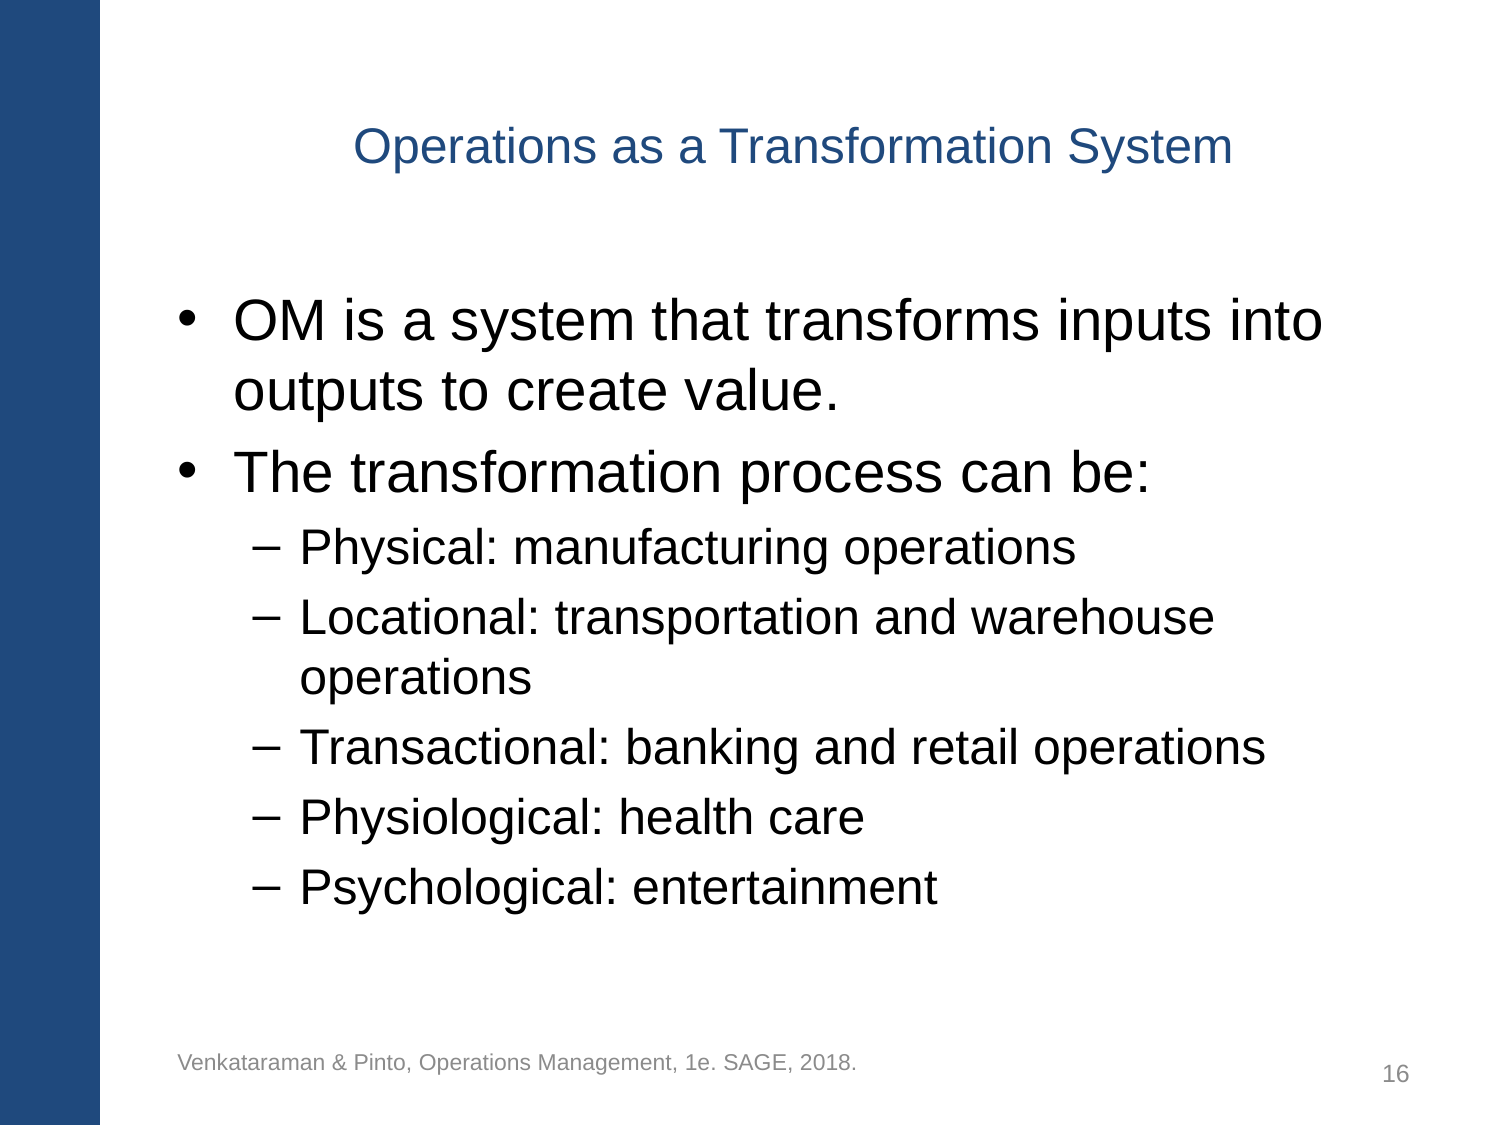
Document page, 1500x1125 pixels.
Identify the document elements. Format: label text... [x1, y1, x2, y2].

footer Venkataraman & Pinto, Operations Management, 1e. SAGE, 2018. [162, 1040, 1313, 1100]
slide_number 16 [1350, 1042, 1425, 1103]
list OM is a system that transforms inputs into outputs to create value. The transformation process can be: Physical: manufacturing operations Locational: transportation and warehouse operations Transactional: banking and retail operations Physiological: health care Psychological: entertainment [162, 275, 1425, 1005]
title Operations as a Transformation System [162, 50, 1425, 238]
